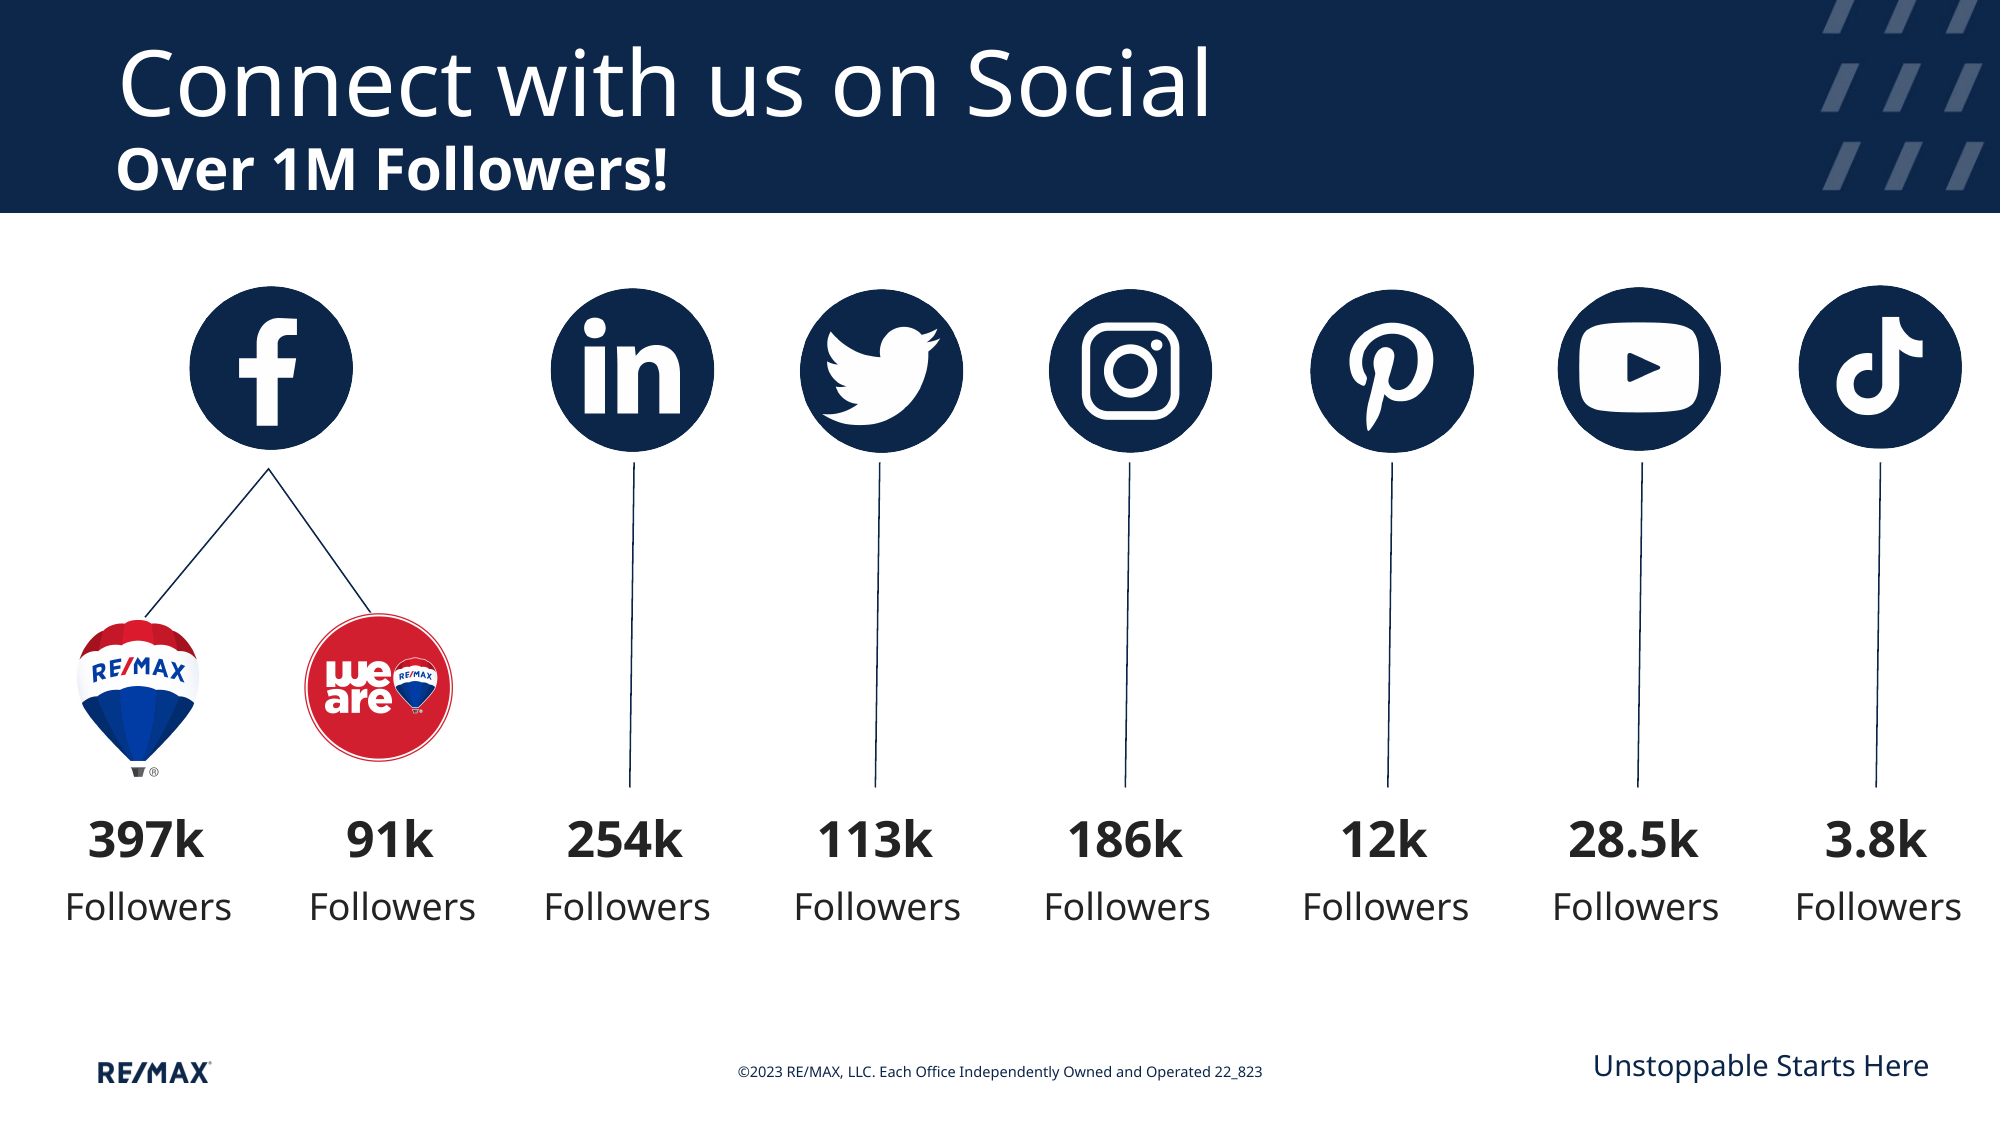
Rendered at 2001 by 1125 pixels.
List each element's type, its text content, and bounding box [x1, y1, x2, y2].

picture [1043, 289, 1215, 460]
list Followers [38, 875, 260, 963]
picture [303, 612, 454, 763]
list 397k [34, 787, 259, 875]
list 113k [762, 787, 987, 875]
picture [75, 618, 201, 778]
list Followers [1016, 875, 1238, 963]
picture [0, 0, 2000, 213]
title Connect with us on Social [102, 12, 1898, 88]
picture [786, 286, 974, 461]
list Followers [281, 875, 504, 963]
list Followers [1768, 875, 1990, 963]
picture [98, 1061, 212, 1083]
picture [1310, 283, 1481, 453]
list 91k [278, 787, 503, 876]
list Followers [766, 875, 988, 963]
picture [1543, 286, 1739, 451]
list 254k [512, 787, 737, 875]
picture [189, 283, 356, 459]
text_box [102, 88, 1898, 214]
list 186k [1012, 787, 1237, 875]
picture [542, 285, 718, 463]
list Followers [516, 875, 738, 963]
list Followers [1525, 875, 1747, 963]
list 28.5k [1521, 787, 1746, 875]
list 3.8k [1764, 787, 1989, 875]
picture [1797, 278, 1962, 449]
list 12k [1271, 787, 1496, 875]
footer ©2023 RE/MAX, LLC. Each Office Independently Owned and Operated 22_823 [254, 1042, 1747, 1103]
list Followers [1275, 875, 1497, 963]
